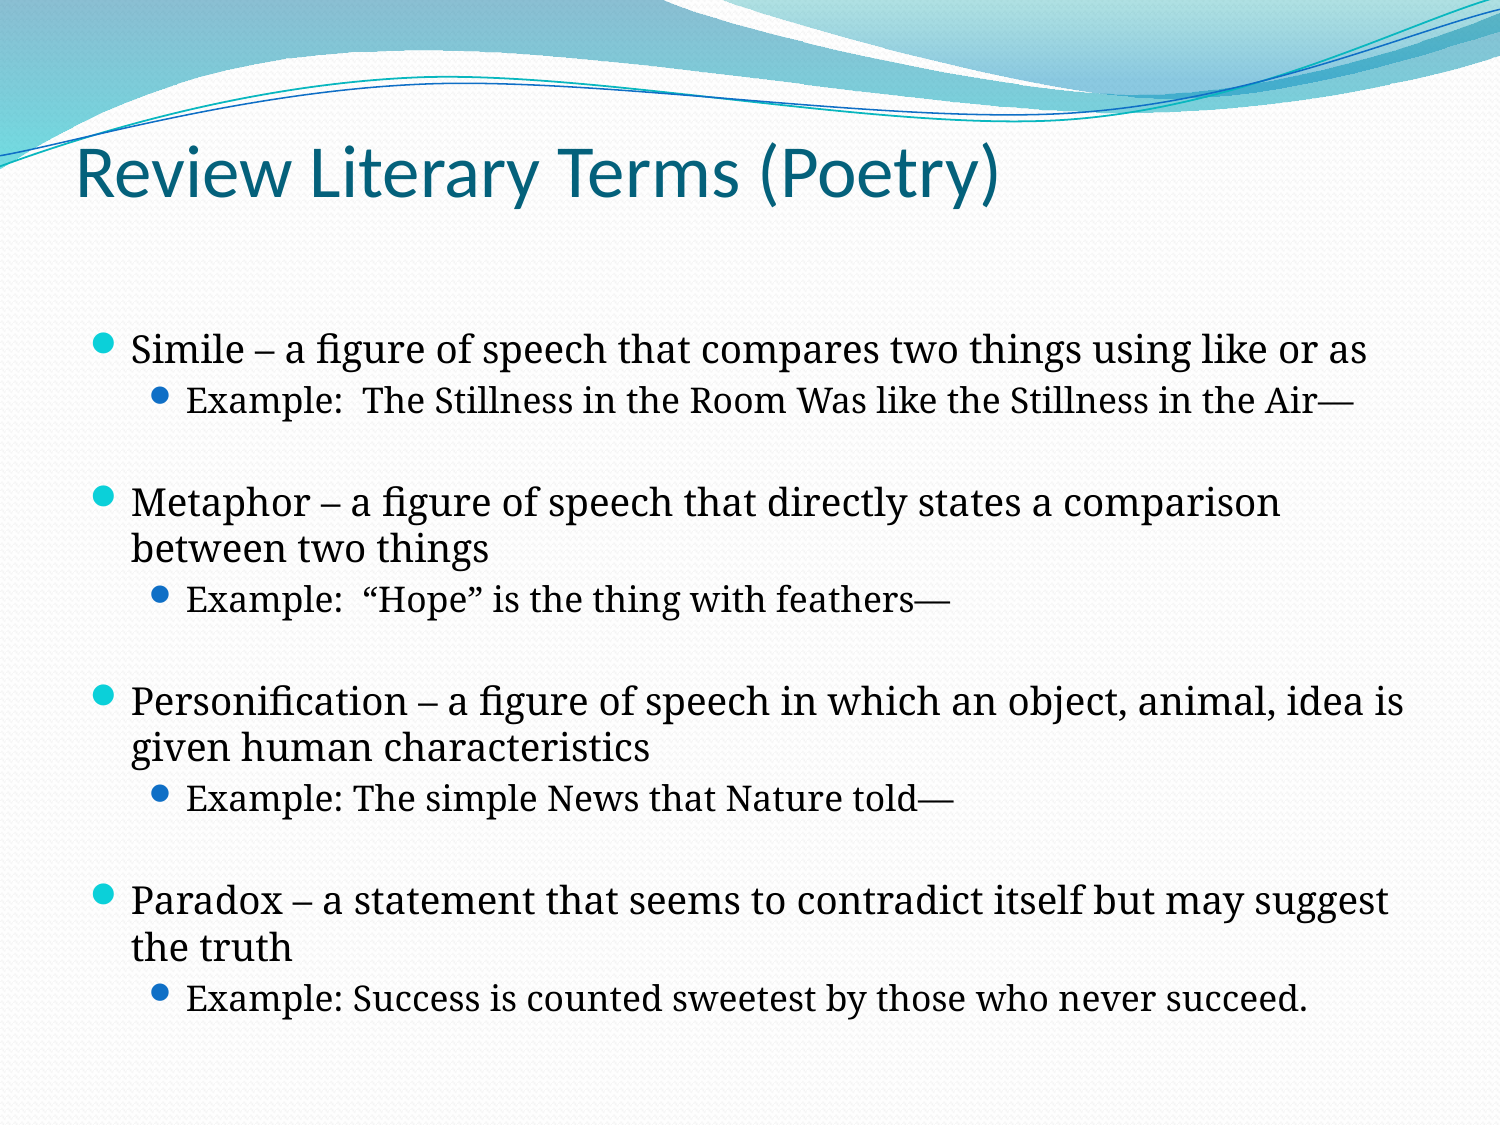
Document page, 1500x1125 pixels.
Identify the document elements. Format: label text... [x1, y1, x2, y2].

list Simile – a figure of speech that compares two things using like or as Example: The Stillness in the Room Was like the Stillness in the Air— Metaphor – a figure of speech that directly states a comparison between two things Example: “Hope” is the thing with feathers— Personification – a figure of speech in which an object, animal, idea is given human characteristics Example: The simple News that Nature told— Paradox – a statement that seems to contradict itself but may suggest the truth Example: Success is counted sweetest by those who never succeed. [75, 317, 1425, 1038]
title Review Literary Terms (Poetry) [75, 115, 1425, 303]
